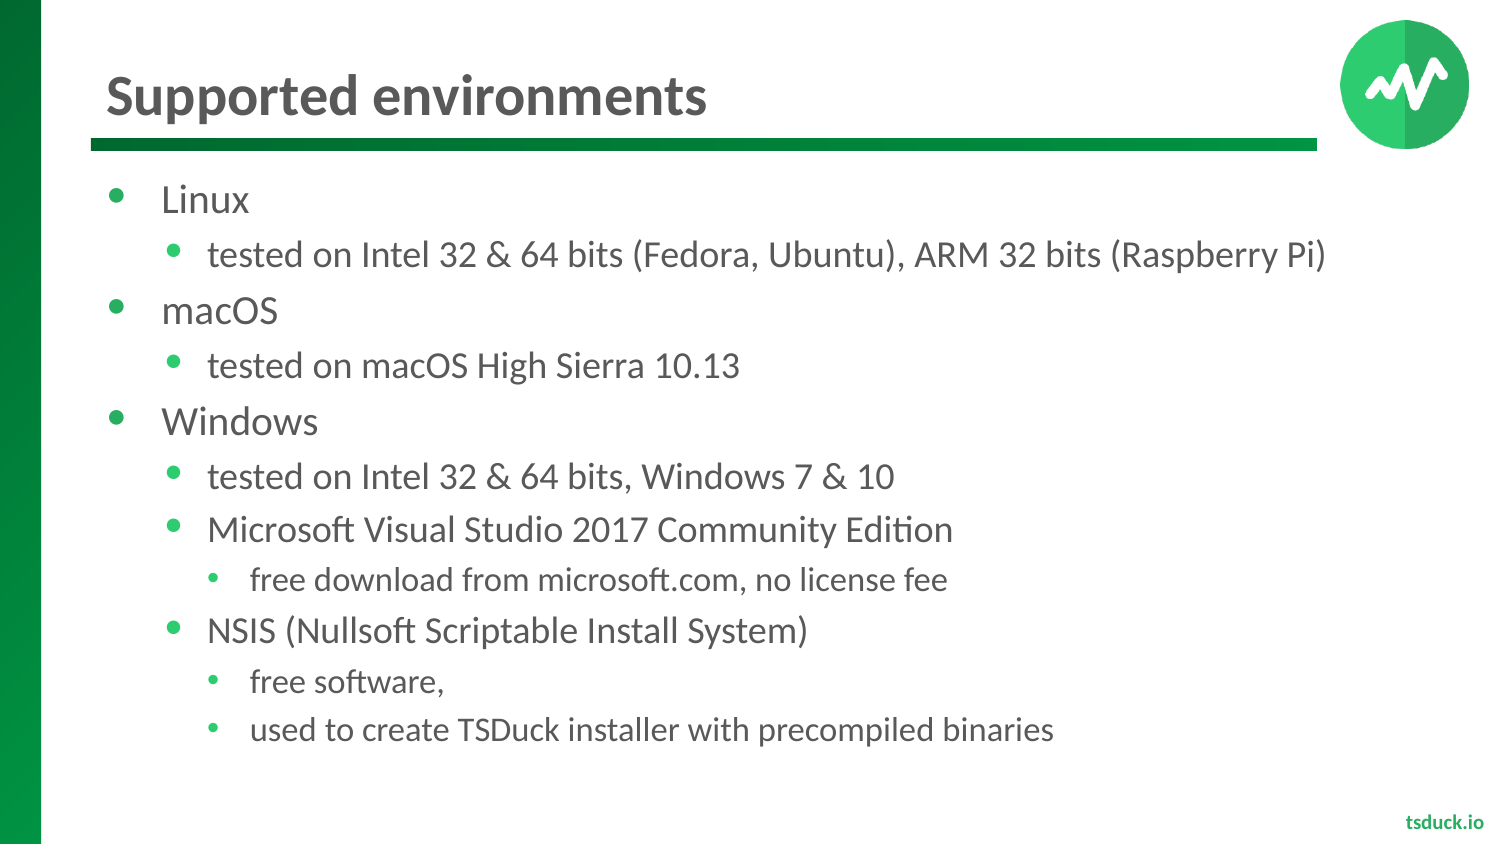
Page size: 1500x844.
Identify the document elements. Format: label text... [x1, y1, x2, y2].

list Linux tested on Intel 32 & 64 bits (Fedora, Ubuntu), ARM 32 bits (Raspberry Pi) macOS tested on macOS High Sierra 10.13 Windows tested on Intel 32 & 64 bits, Windows 7 & 10 Microsoft Visual Studio 2017 Community Edition free download from microsoft.com, no license fee NSIS (Nullsoft Scriptable Install System) free software, used to create TSDuck installer with precompiled binaries [91, 164, 1454, 759]
title Supported environments [91, 38, 1333, 146]
picture [1340, 20, 1469, 149]
